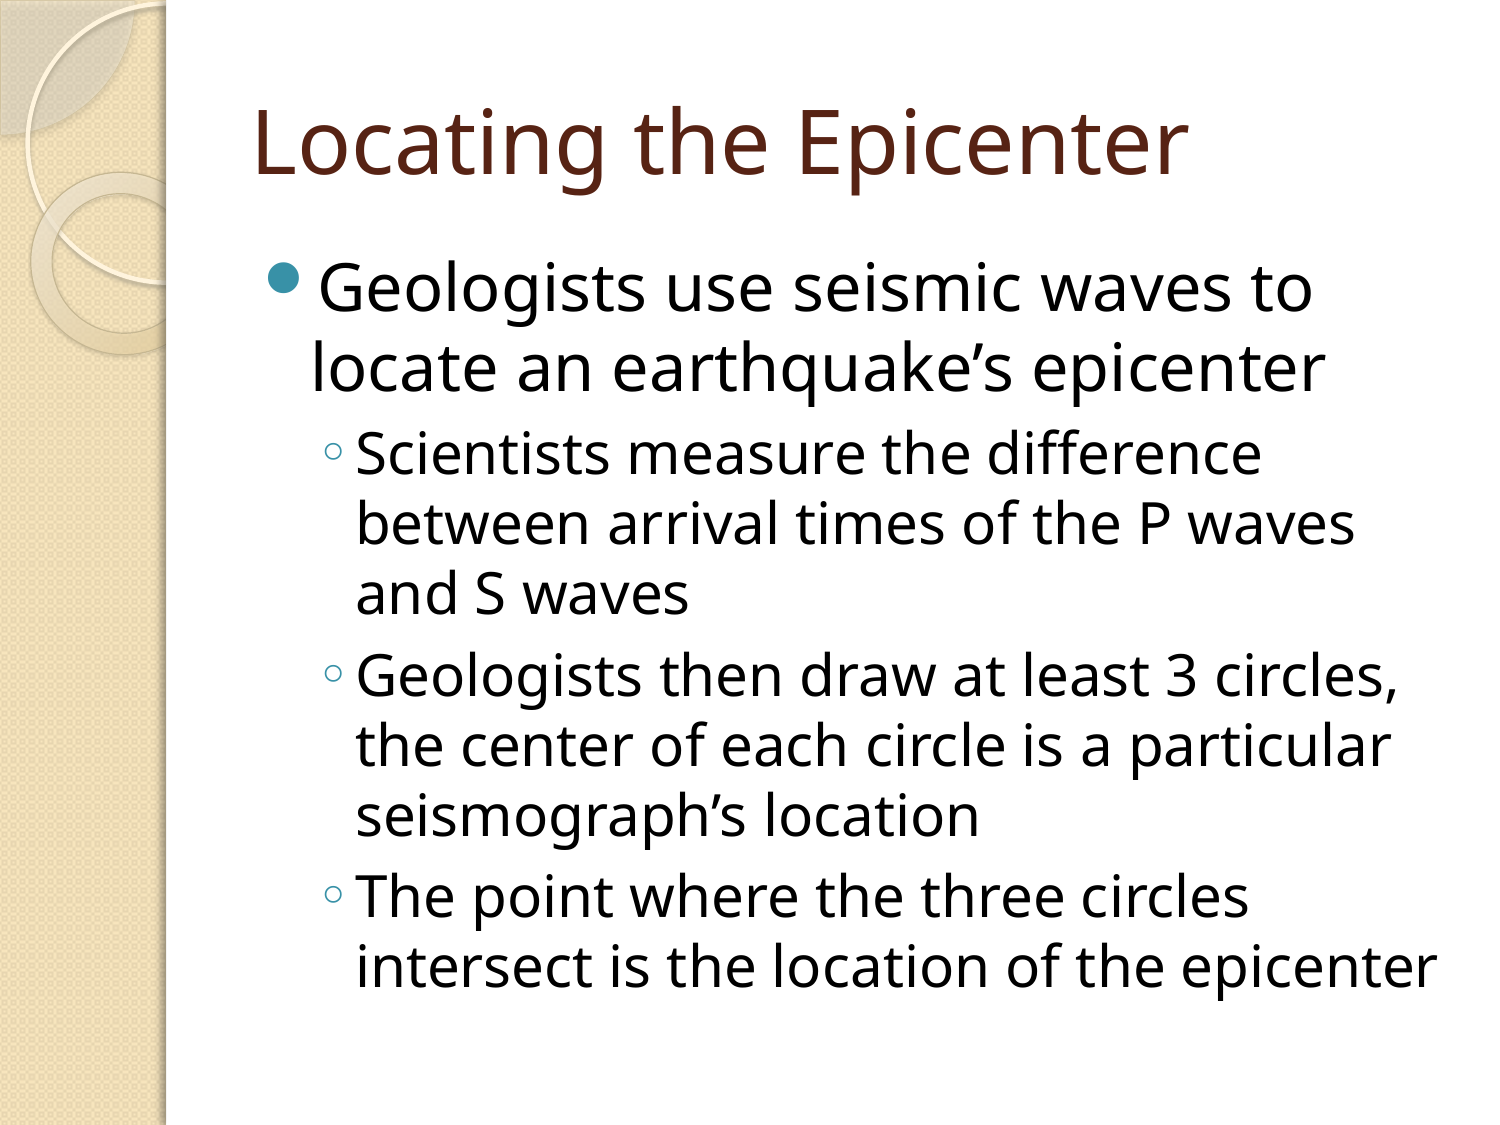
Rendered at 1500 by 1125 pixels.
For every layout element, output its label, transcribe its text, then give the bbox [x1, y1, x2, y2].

title Locating the Epicenter [235, 45, 1466, 233]
list Geologists use seismic waves to locate an earthquake’s epicenter Scientists measure the difference between arrival times of the P waves and S waves Geologists then draw at least 3 circles, the center of each circle is a particular seismograph’s location The point where the three circles intersect is the location of the epicenter [235, 237, 1466, 1025]
